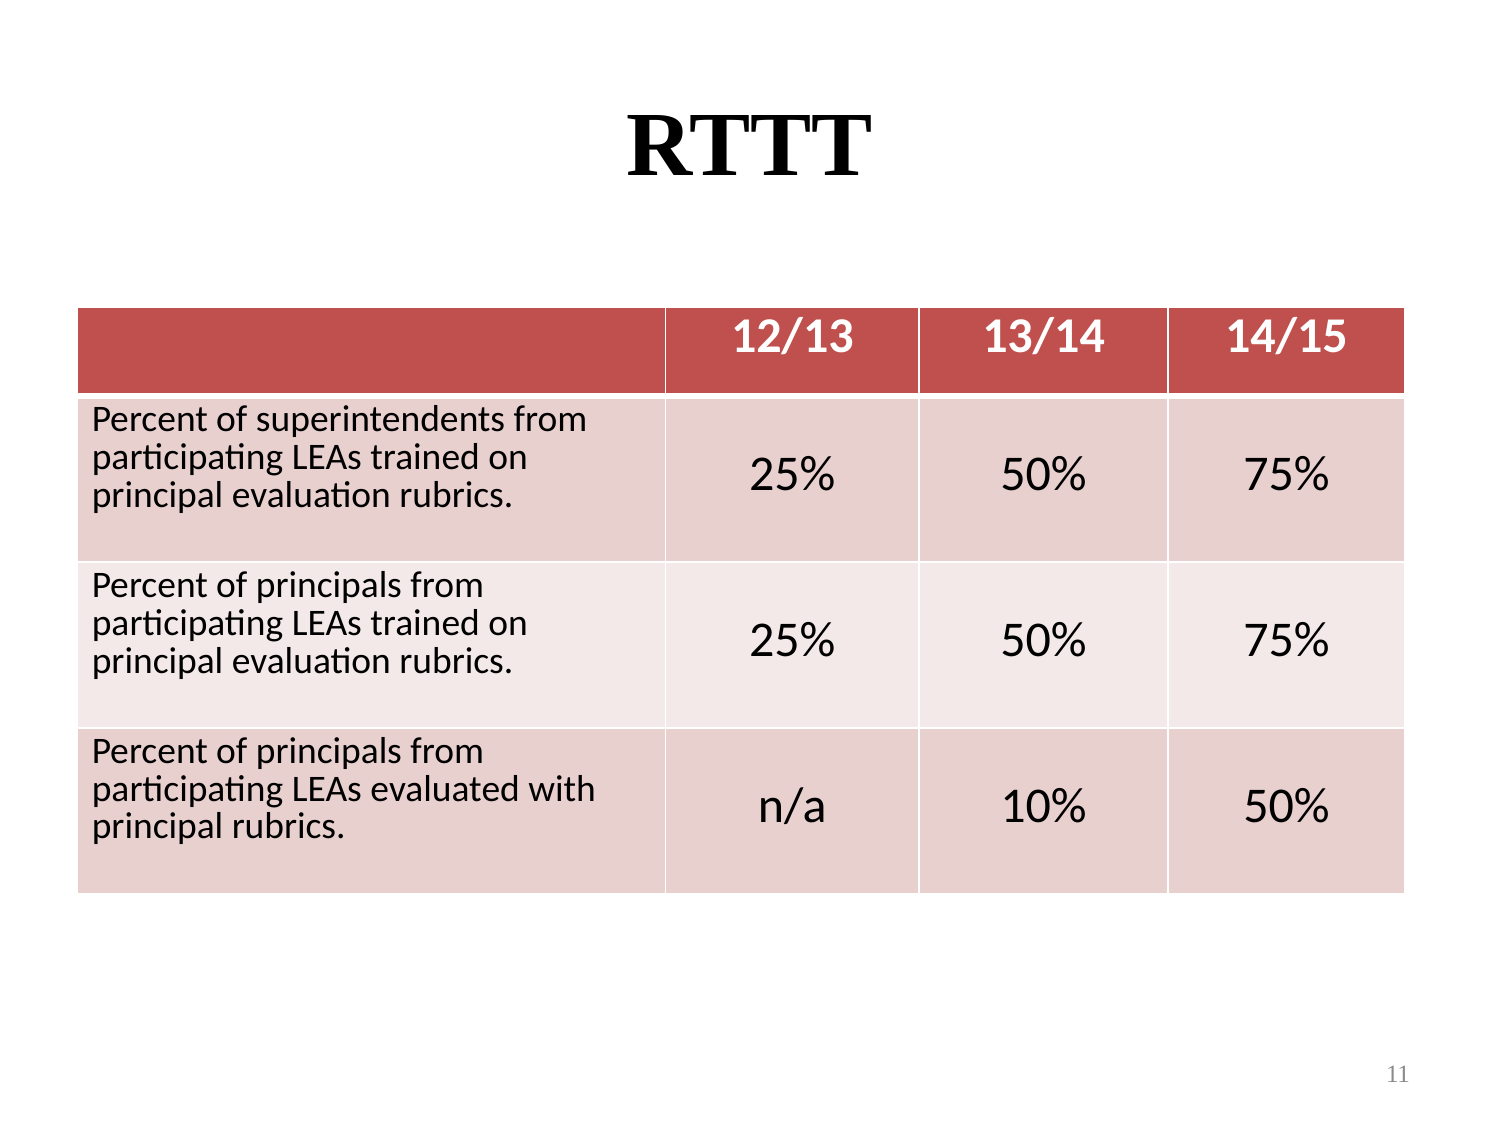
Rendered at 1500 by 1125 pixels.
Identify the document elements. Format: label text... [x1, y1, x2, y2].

table_cell 25% [666, 563, 918, 727]
table_cell 25% [666, 399, 918, 561]
title RTTT [75, 45, 1425, 233]
table_cell Percent of principals from participating LEAs evaluated with principal rubrics. [78, 729, 665, 893]
table_cell Percent of superintendents from participating LEAs trained on principal evaluation rubrics. [78, 399, 665, 561]
table_cell 50% [920, 399, 1167, 561]
table_cell 50% [920, 563, 1167, 727]
table_cell 50% [1169, 729, 1404, 893]
table_header 12/13 [666, 308, 918, 393]
table_header 13/14 [920, 308, 1167, 393]
table_header 14/15 [1169, 308, 1404, 393]
table_cell 75% [1169, 563, 1404, 727]
table_cell Percent of principals from participating LEAs trained on principal evaluation rubrics. [78, 563, 665, 727]
table_cell 10% [920, 729, 1167, 893]
slide_number 11 [1074, 1042, 1425, 1103]
table_cell 75% [1169, 399, 1404, 561]
table_header [78, 308, 665, 393]
table_cell n/a [666, 729, 918, 893]
